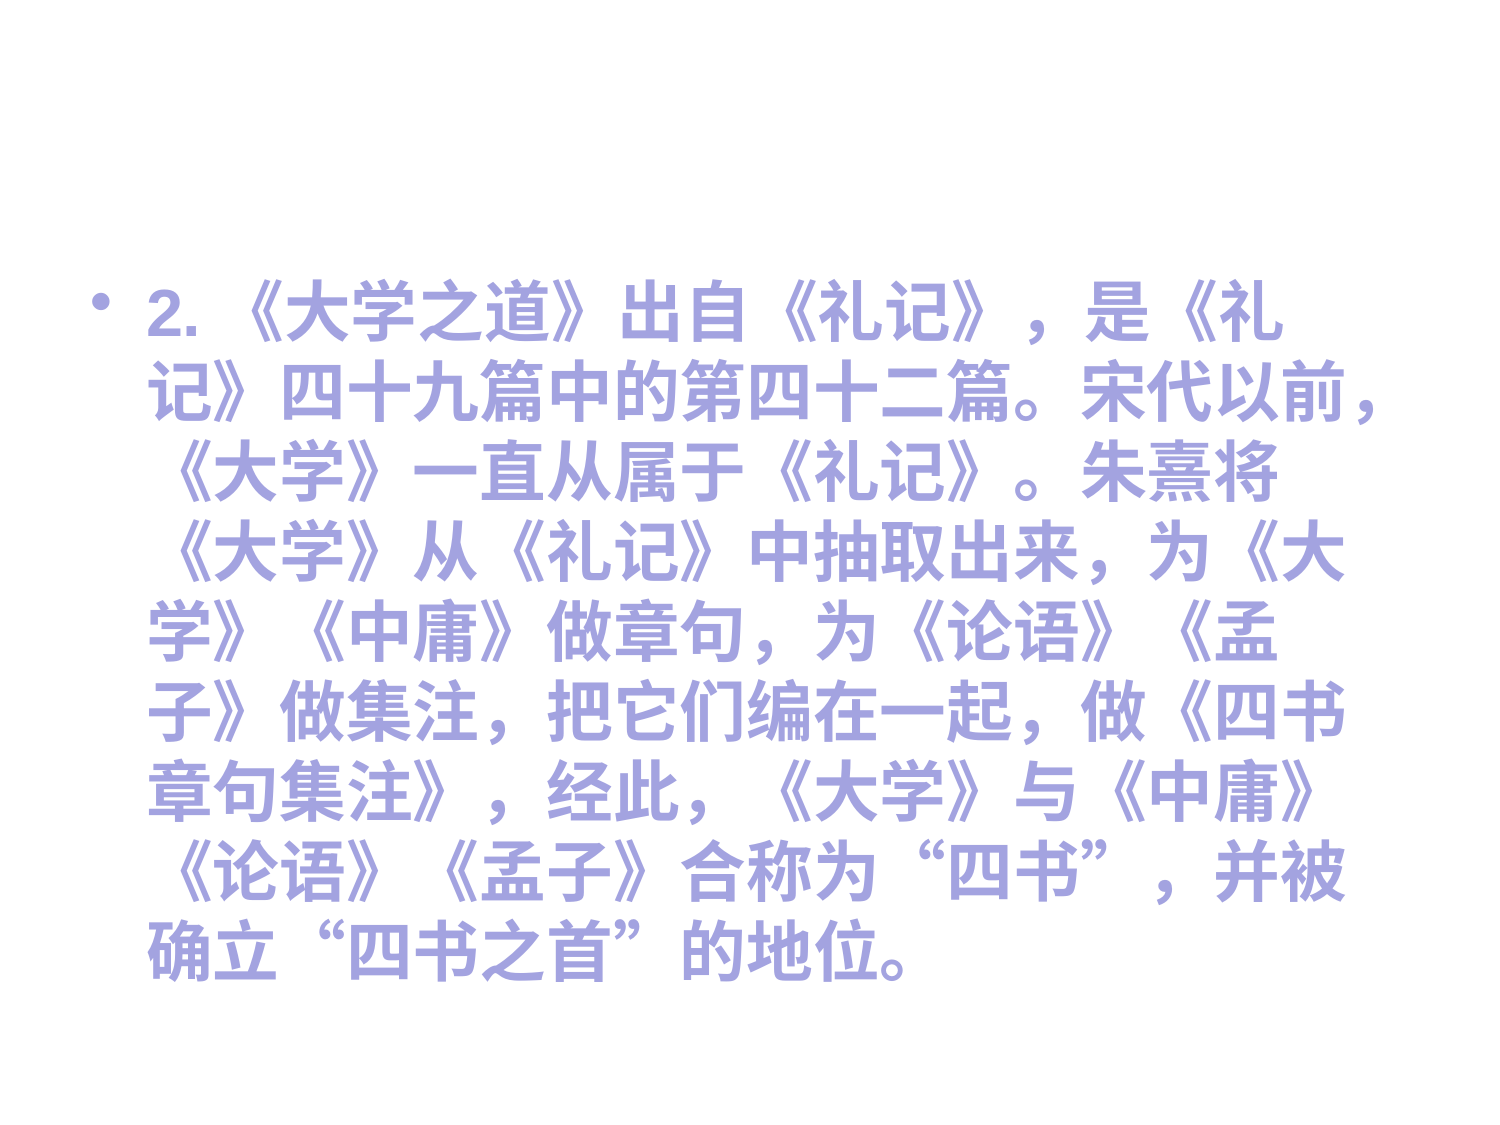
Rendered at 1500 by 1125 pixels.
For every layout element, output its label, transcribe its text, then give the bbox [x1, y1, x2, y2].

list 2.《大学之道》出自《礼记》，是《礼记》四十九篇中的第四十二篇。宋代以前，《大学》一直从属于《礼记》。朱熹将《大学》从《礼记》中抽取出来，为《大学》《中庸》做章句，为《论语》《孟子》做集注，把它们编在一起，做《四书章句集注》，经此，《大学》与《中庸》《论语》《孟子》合称为“四书”，并被确立“四书之首”的地位。 [74, 262, 1426, 1006]
